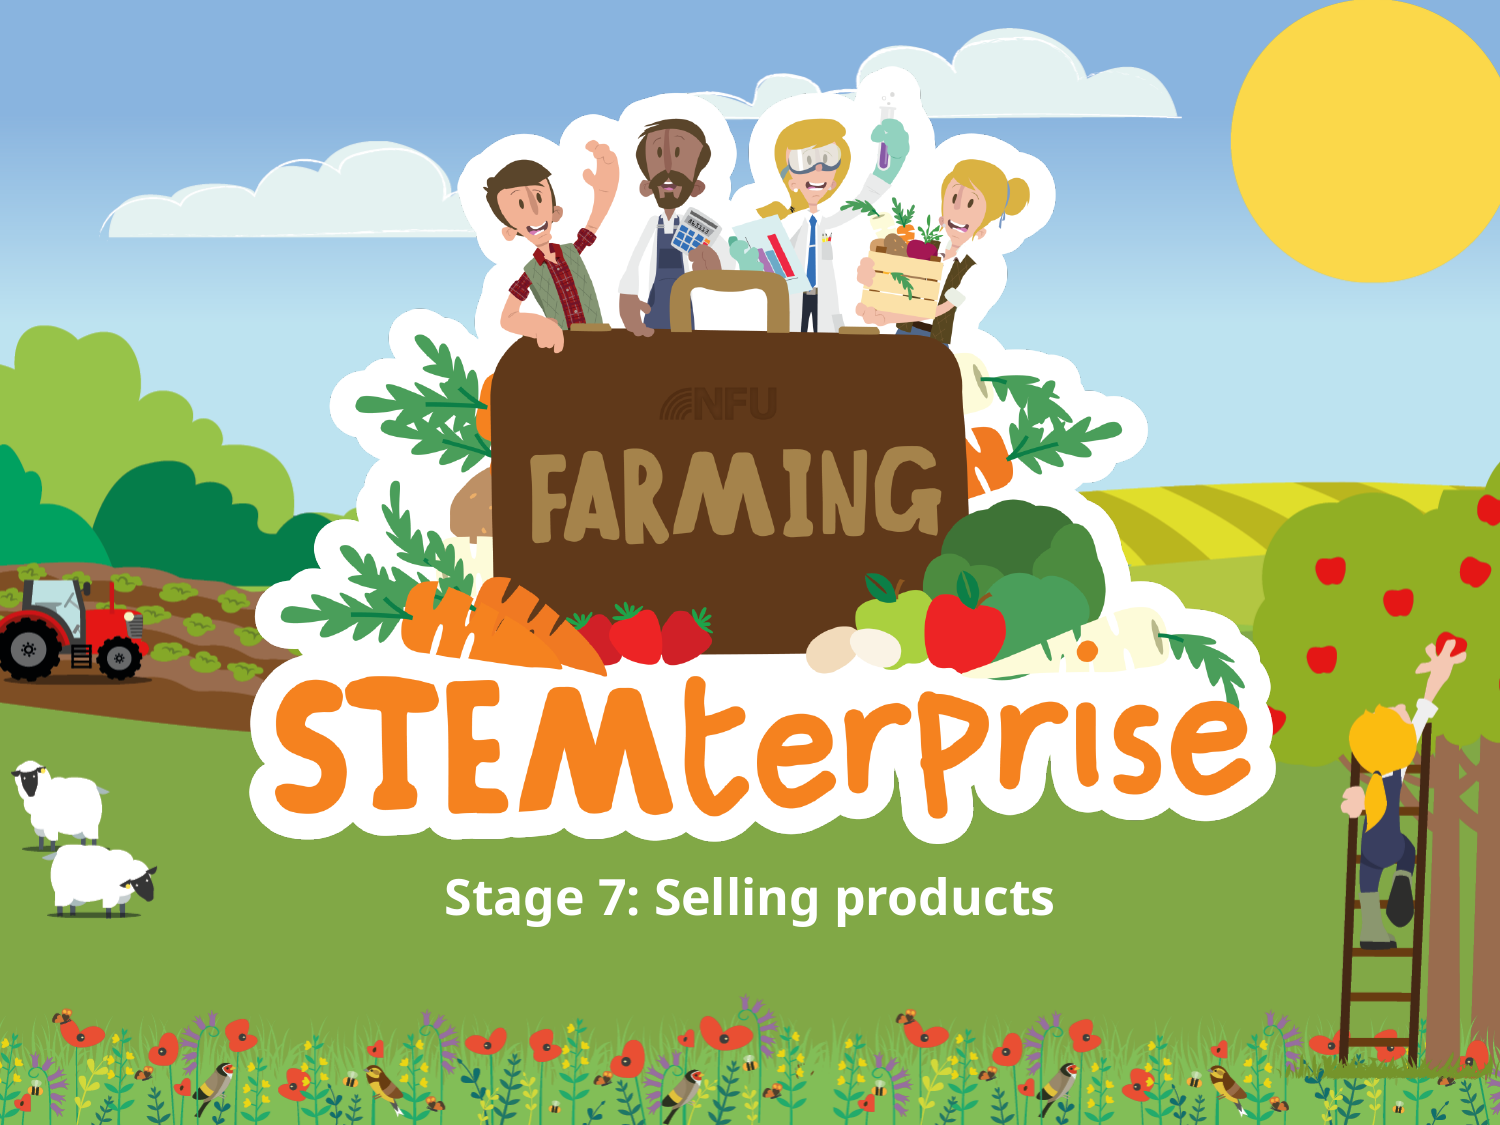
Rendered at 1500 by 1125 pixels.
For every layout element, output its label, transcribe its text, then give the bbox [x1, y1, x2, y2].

picture [0, 0, 1500, 857]
subtitle Stage 7: Selling products [0, 857, 1500, 1125]
